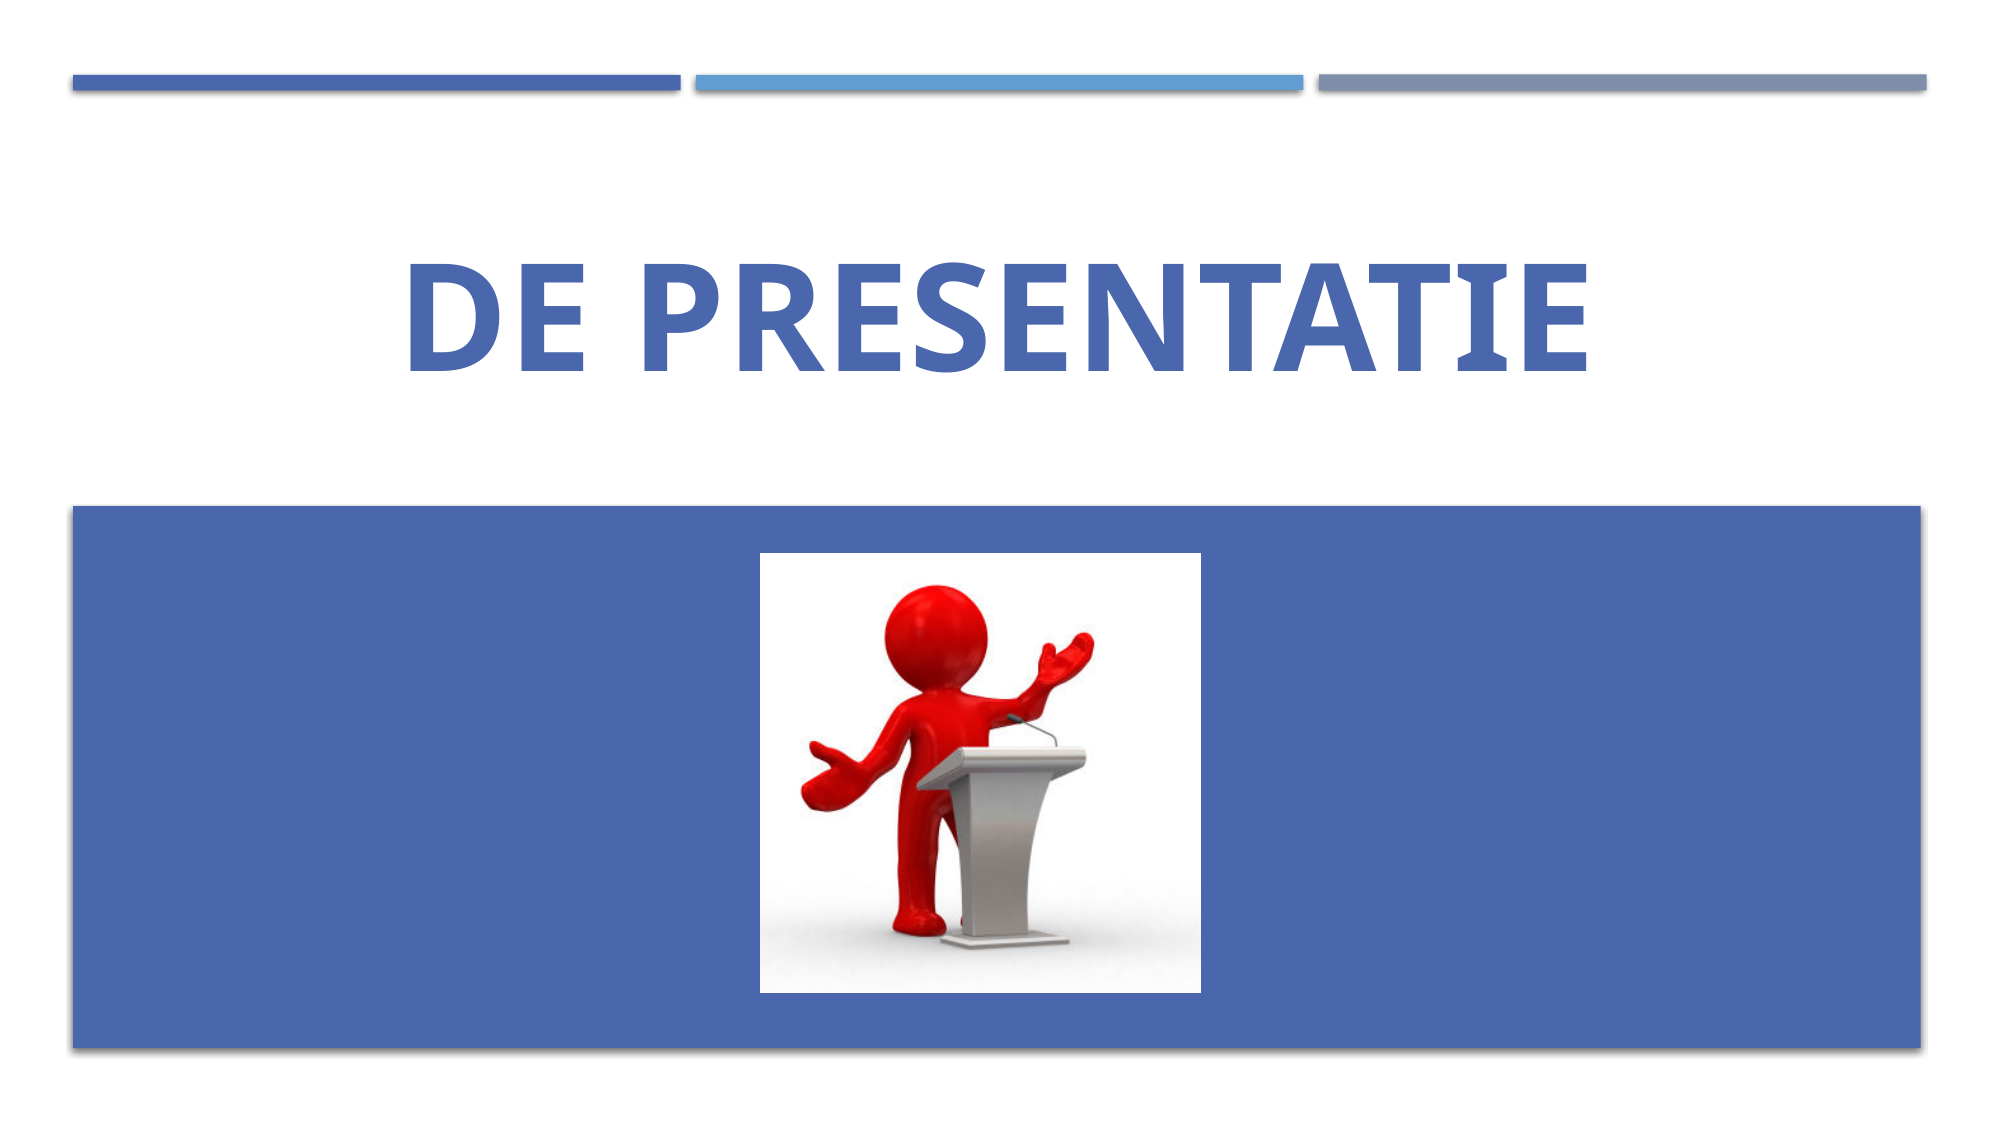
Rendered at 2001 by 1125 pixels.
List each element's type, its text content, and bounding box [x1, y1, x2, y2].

title de presentatie [95, 167, 1899, 410]
picture [760, 553, 1201, 993]
